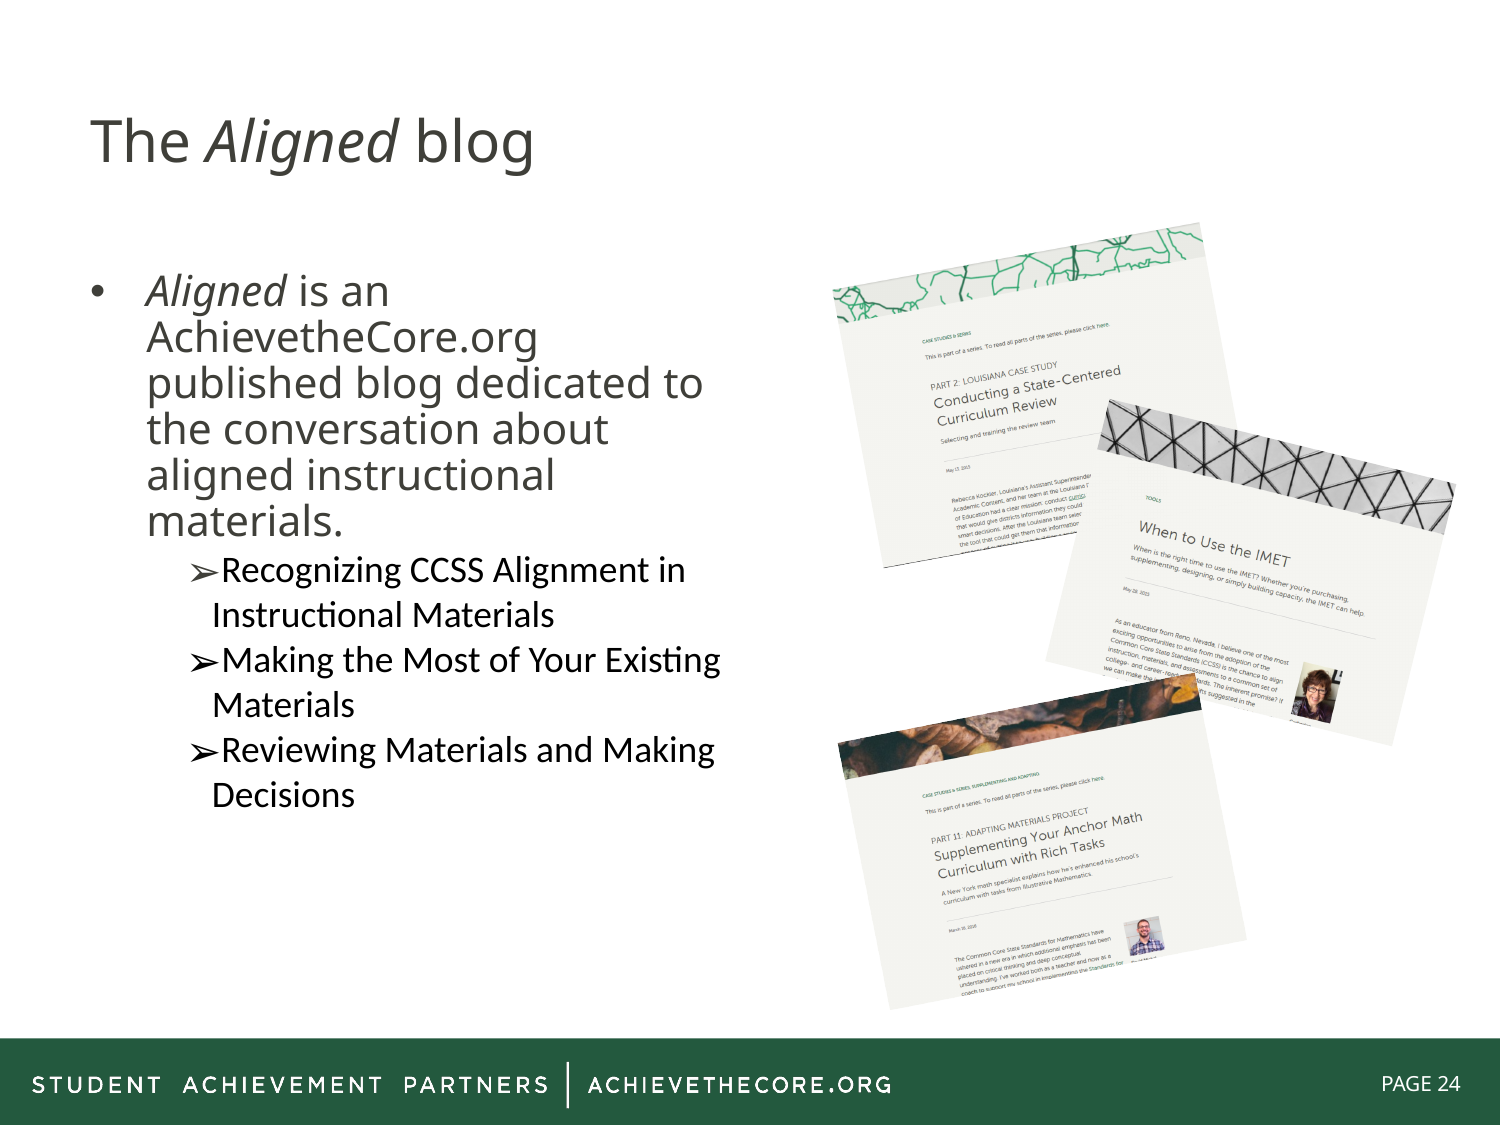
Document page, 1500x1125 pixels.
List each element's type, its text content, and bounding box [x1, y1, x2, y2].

list Aligned is an AchievetheCore.org published blog dedicated to the conversation about aligned instructional materials. Recognizing CCSS Alignment in Instructional Materials Making the Most of Your Existing Materials Reviewing Materials and Making Decisions [75, 262, 755, 1005]
picture [12, 1055, 911, 1112]
title The Aligned blog [75, 45, 1425, 233]
picture [832, 222, 1457, 1010]
